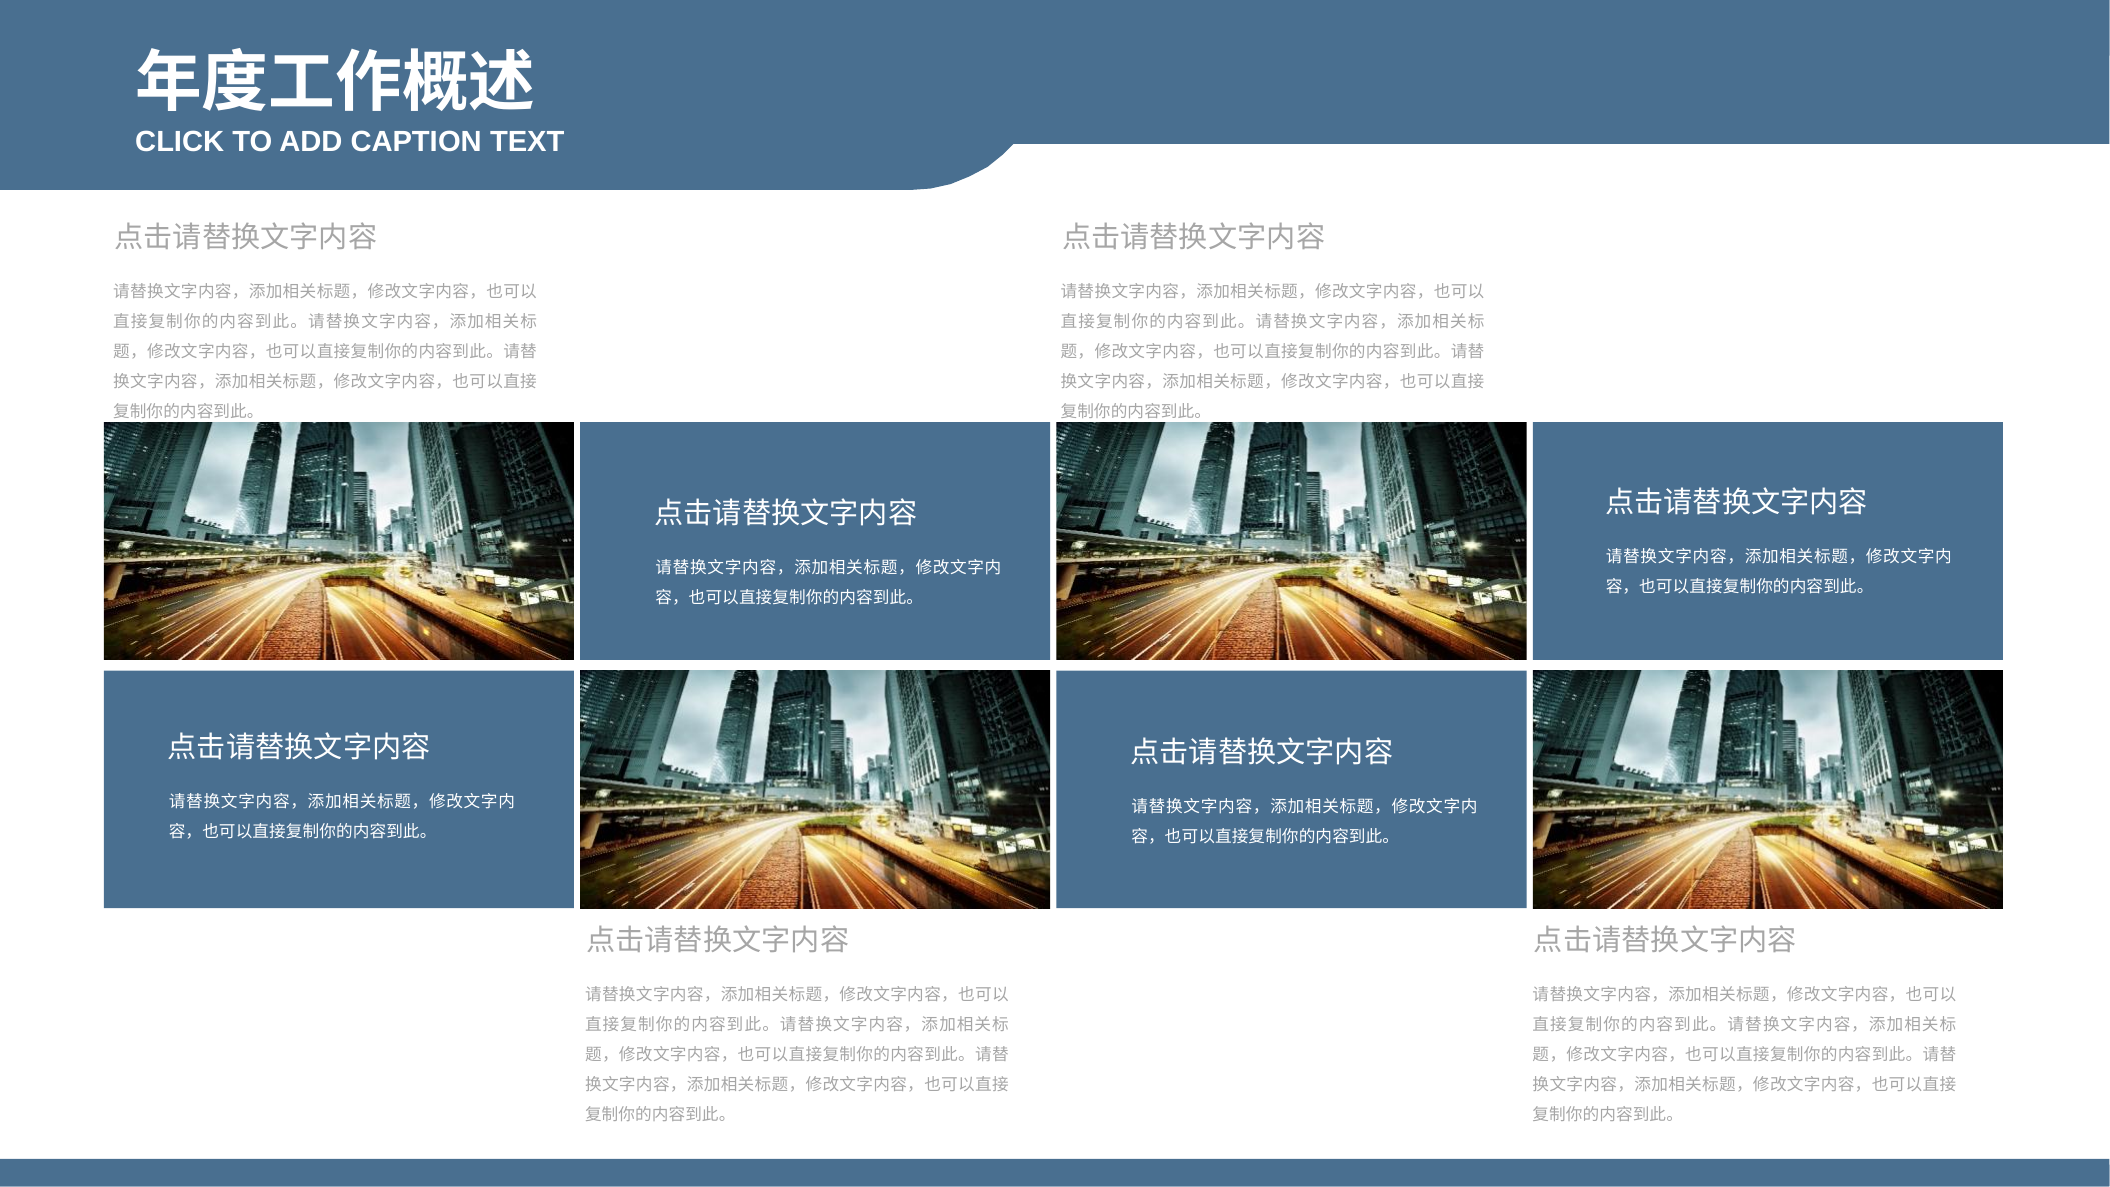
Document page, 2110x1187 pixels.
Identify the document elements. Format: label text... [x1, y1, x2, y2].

text_box 请替换文字内容，添加相关标题，修改文字内容，也可以直接复制你的内容到此。 [655, 546, 1002, 607]
text_box [1532, 422, 2003, 660]
text_box 点击请替换文字内容 [586, 921, 894, 957]
text_box 点击请替换文字内容 [1130, 732, 1399, 769]
text_box 点击请替换文字内容 [114, 218, 423, 254]
text_box 点击请替换文字内容 [1062, 218, 1370, 254]
text_box 点击请替换文字内容 [1533, 921, 1842, 957]
text_box 请替换文字内容，添加相关标题，修改文字内容，也可以直接复制你的内容到此。 [1131, 785, 1479, 846]
text_box 请替换文字内容，添加相关标题，修改文字内容，也可以直接复制你的内容到此。 [168, 781, 516, 841]
text_box [103, 670, 574, 909]
text_box [1532, 670, 2003, 909]
text_box 请替换文字内容，添加相关标题，修改文字内容，也可以直接复制你的内容到此。请替换文字内容，添加相关标题，修改文字内容，也可以直接复制你的内容到此。请替换文字内容，添加相关标题，修改文字内容，也可以直接复制你的内容到此。 [1532, 974, 1958, 1124]
text_box 请替换文字内容，添加相关标题，修改文字内容，也可以直接复制你的内容到此。请替换文字内容，添加相关标题，修改文字内容，也可以直接复制你的内容到此。请替换文字内容，添加相关标题，修改文字内容，也可以直接复制你的内容到此。 [585, 974, 1010, 1124]
text_box [103, 422, 574, 660]
text_box 年度工作概述 [135, 38, 596, 119]
text_box 请替换文字内容，添加相关标题，修改文字内容，也可以直接复制你的内容到此。请替换文字内容，添加相关标题，修改文字内容，也可以直接复制你的内容到此。请替换文字内容，添加相关标题，修改文字内容，也可以直接复制你的内容到此。 [1060, 270, 1486, 421]
text_box 请替换文字内容，添加相关标题，修改文字内容，也可以直接复制你的内容到此。请替换文字内容，添加相关标题，修改文字内容，也可以直接复制你的内容到此。请替换文字内容，添加相关标题，修改文字内容，也可以直接复制你的内容到此。 [113, 270, 538, 421]
text_box 点击请替换文字内容 [1604, 483, 1873, 519]
text_box [1056, 670, 1527, 909]
text_box CLICK TO ADD CAPTION TEXT [135, 122, 596, 158]
text_box [580, 422, 1051, 660]
text_box [1056, 422, 1527, 660]
text_box 点击请替换文字内容 [167, 728, 436, 764]
text_box [580, 670, 1051, 909]
text_box 请替换文字内容，添加相关标题，修改文字内容，也可以直接复制你的内容到此。 [1605, 536, 1953, 597]
text_box 点击请替换文字内容 [654, 494, 923, 530]
